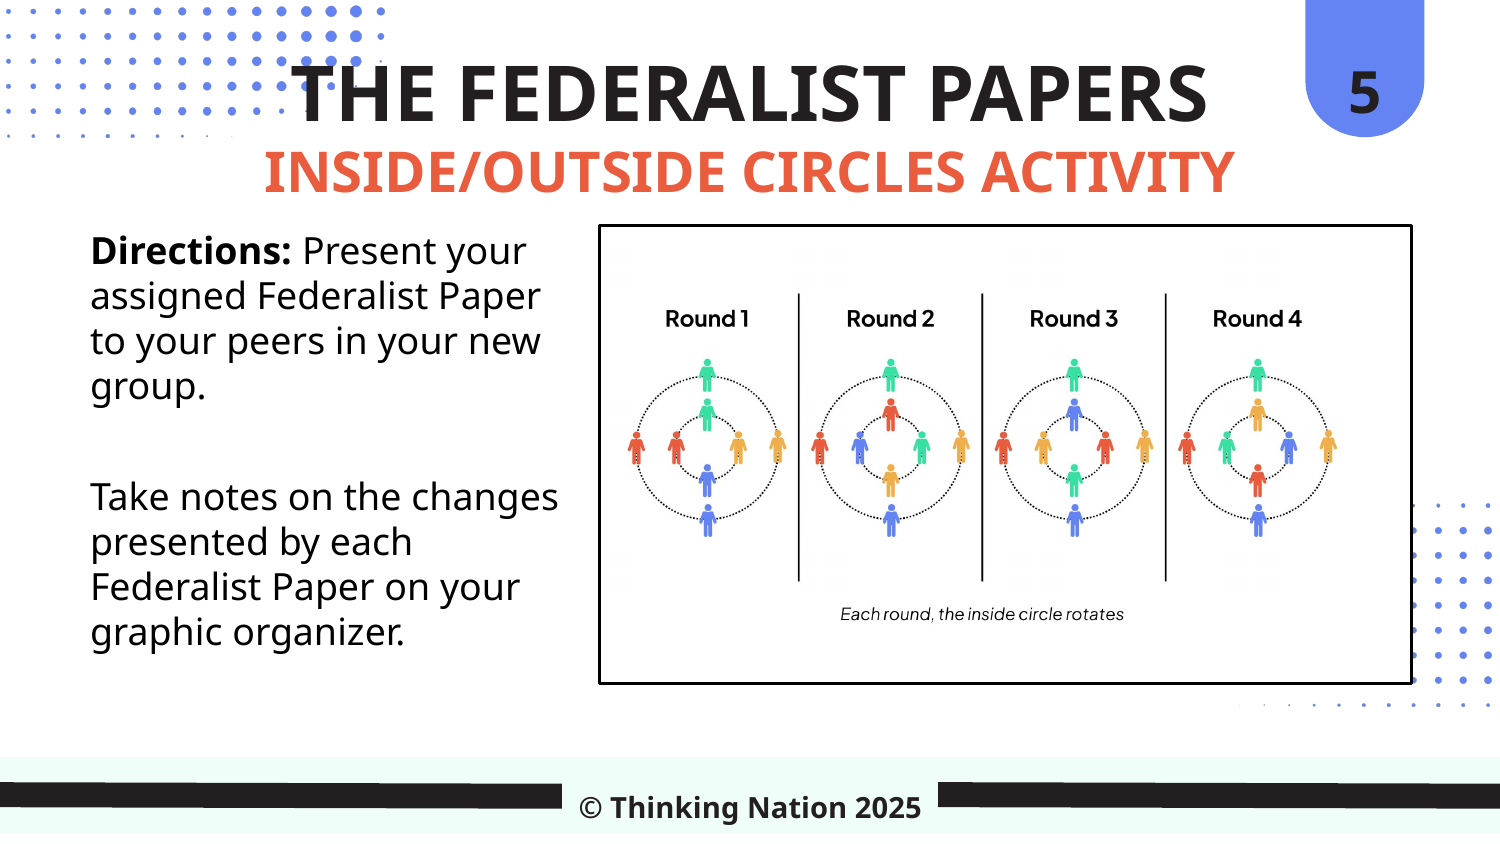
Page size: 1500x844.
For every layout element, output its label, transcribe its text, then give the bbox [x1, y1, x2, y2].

text_box [1115, 503, 1500, 708]
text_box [1300, 0, 1430, 138]
text_box THE FEDERALIST PAPERS INSIDE/OUTSIDE CIRCLES ACTIVITY [209, 44, 1291, 297]
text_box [0, 756, 1500, 835]
text_box [0, 0, 385, 138]
text_box Directions: Present your assigned Federalist Paper to your peers in your new group. Take notes on the changes presented by each Federalist Paper on your graphic organizer. [90, 226, 580, 653]
picture [600, 226, 1411, 683]
